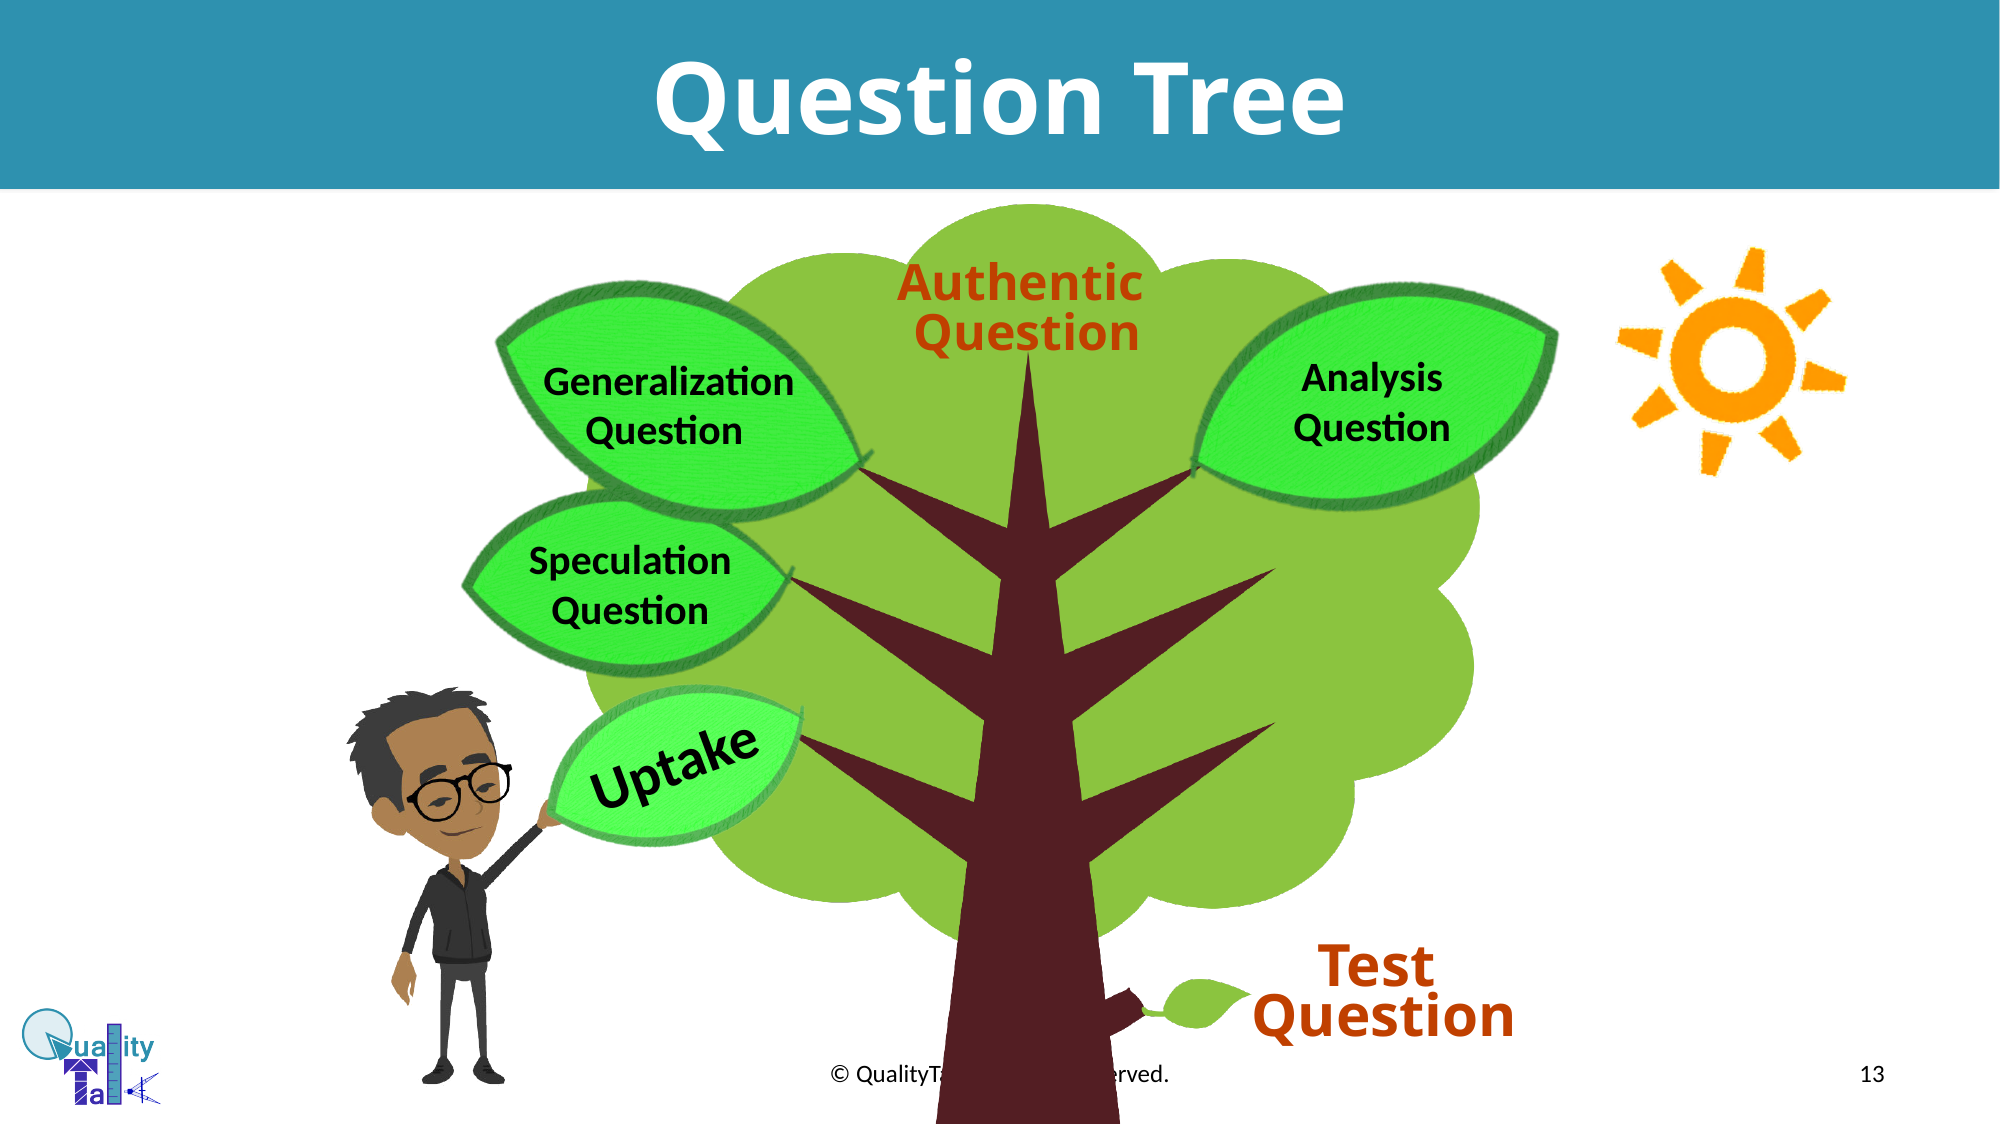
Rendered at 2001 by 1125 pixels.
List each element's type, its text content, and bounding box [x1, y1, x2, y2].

picture [0, 994, 217, 1125]
picture [325, 145, 1873, 1125]
slide_number 13 [1611, 1042, 1900, 1103]
text_box Question Tree [0, 0, 2000, 191]
